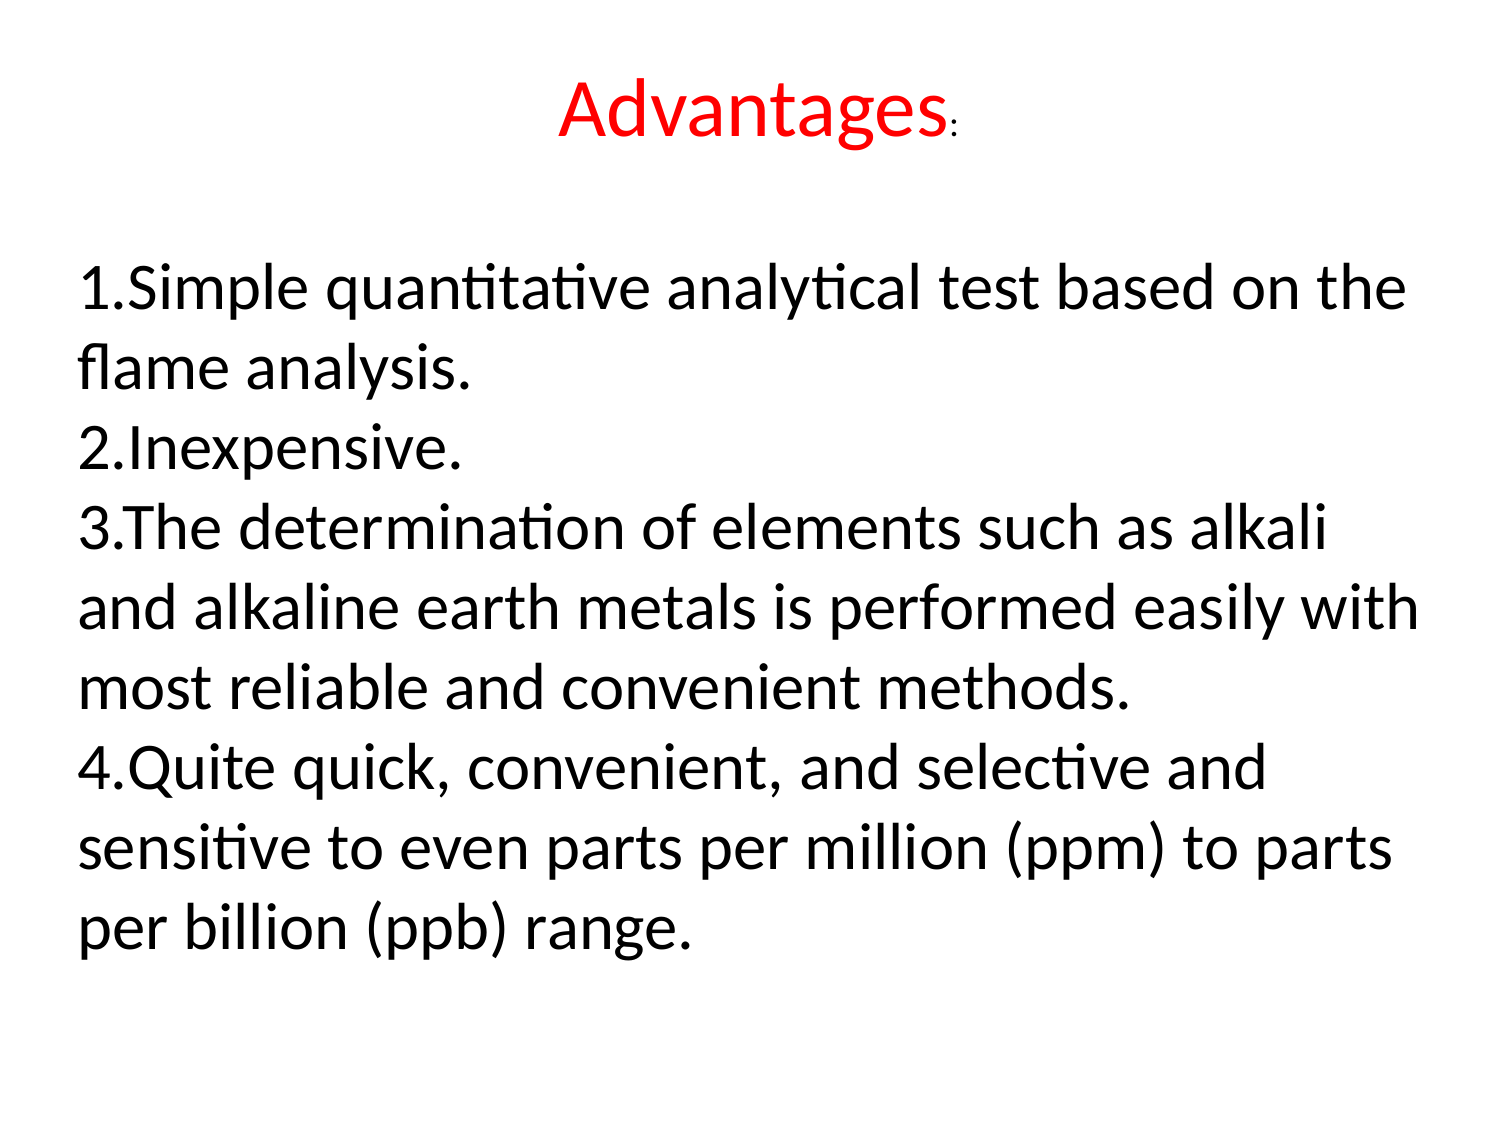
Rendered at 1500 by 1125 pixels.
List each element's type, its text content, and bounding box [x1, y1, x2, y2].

text_box Advantages: 1.Simple quantitative analytical test based on the flame analysis. 2.Inexpensive. 3.The determination of elements such as alkali and alkaline earth metals is performed easily with most reliable and convenient methods. 4.Quite quick, convenient, and selective and sensitive to even parts per million (ppm) to parts per billion (ppb) range. [62, 45, 1456, 971]
